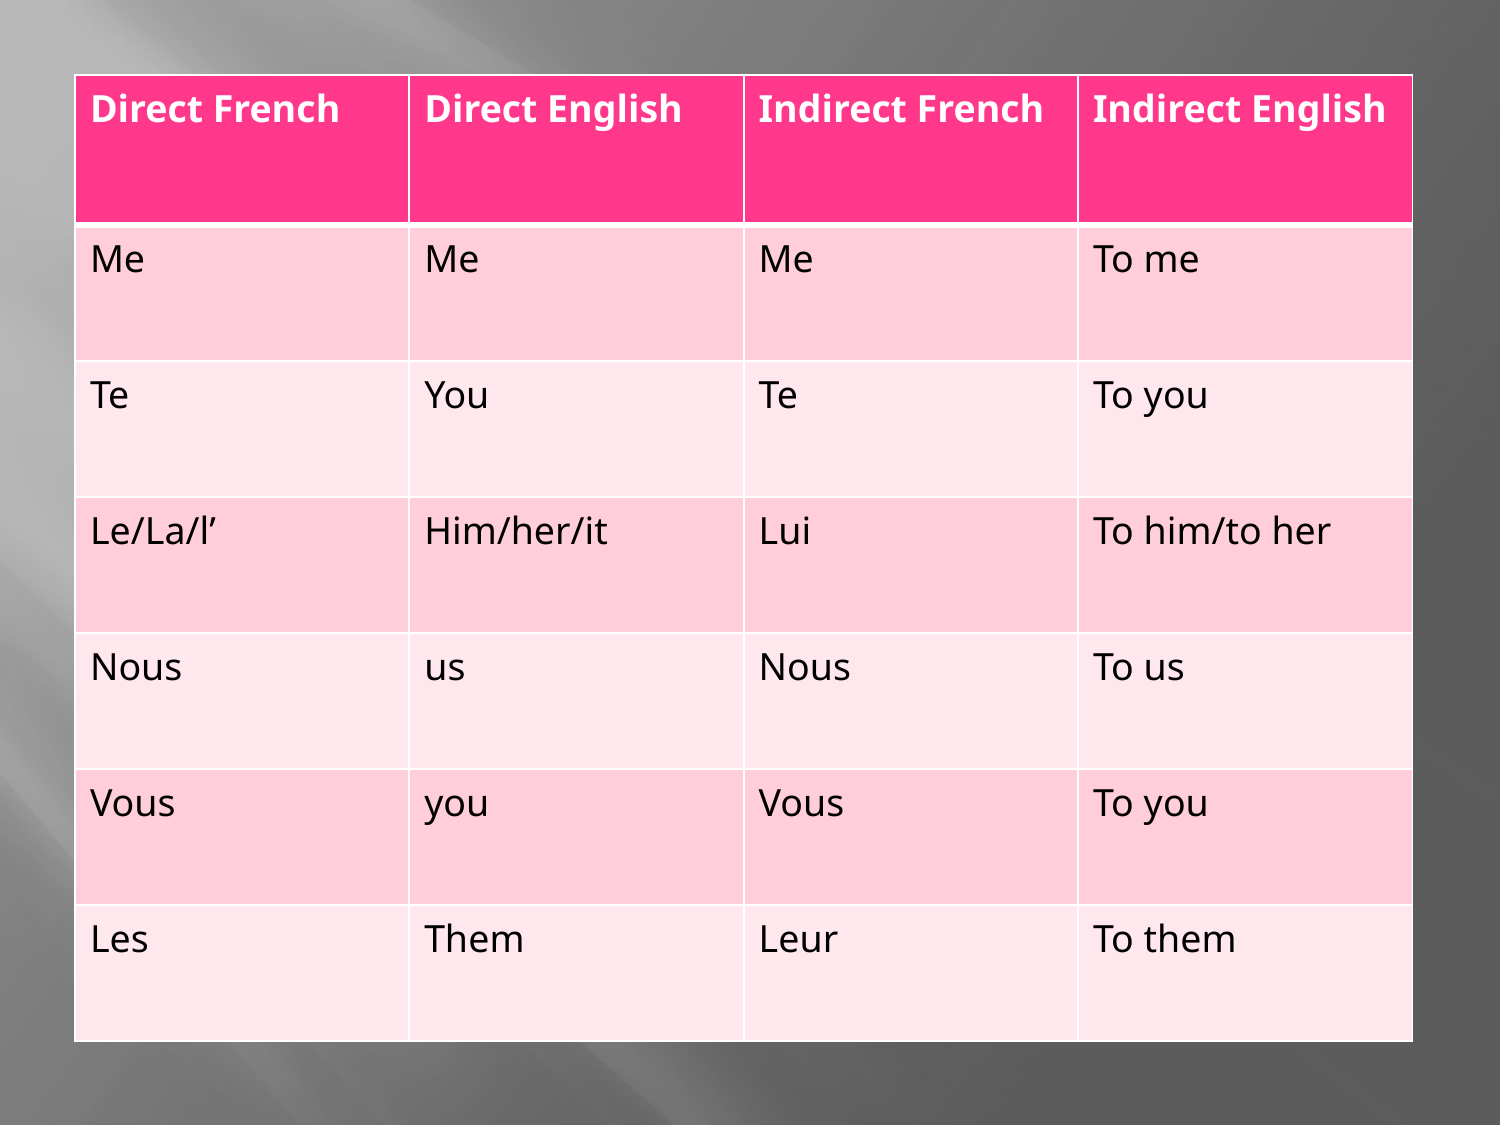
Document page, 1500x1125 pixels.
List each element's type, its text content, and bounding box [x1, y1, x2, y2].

table_header Direct French [76, 76, 408, 222]
table_cell Le/La/l’ [76, 498, 408, 632]
table_cell Vous [745, 770, 1077, 904]
table_cell Me [410, 228, 743, 360]
table_cell Les [76, 906, 408, 1040]
table_cell Him/her/it [410, 498, 743, 632]
table_cell To you [1079, 770, 1412, 904]
table_cell Te [745, 362, 1077, 496]
table_cell To you [1079, 362, 1412, 496]
table_cell Leur [745, 906, 1077, 1040]
table_cell Lui [745, 498, 1077, 632]
table_cell To us [1079, 634, 1412, 768]
table_cell Nous [76, 634, 408, 768]
table_header Direct English [410, 76, 743, 222]
table_cell To them [1079, 906, 1412, 1040]
table_cell Vous [76, 770, 408, 904]
table_header Indirect English [1079, 76, 1412, 222]
table_cell Te [76, 362, 408, 496]
table_cell To me [1079, 228, 1412, 360]
table_cell Nous [745, 634, 1077, 768]
table_header Indirect French [745, 76, 1077, 222]
table_cell Me [76, 228, 408, 360]
table_cell us [410, 634, 743, 768]
table_cell Me [745, 228, 1077, 360]
table_cell To him/to her [1079, 498, 1412, 632]
table_cell you [410, 770, 743, 904]
table_cell You [410, 362, 743, 496]
table_cell Them [410, 906, 743, 1040]
